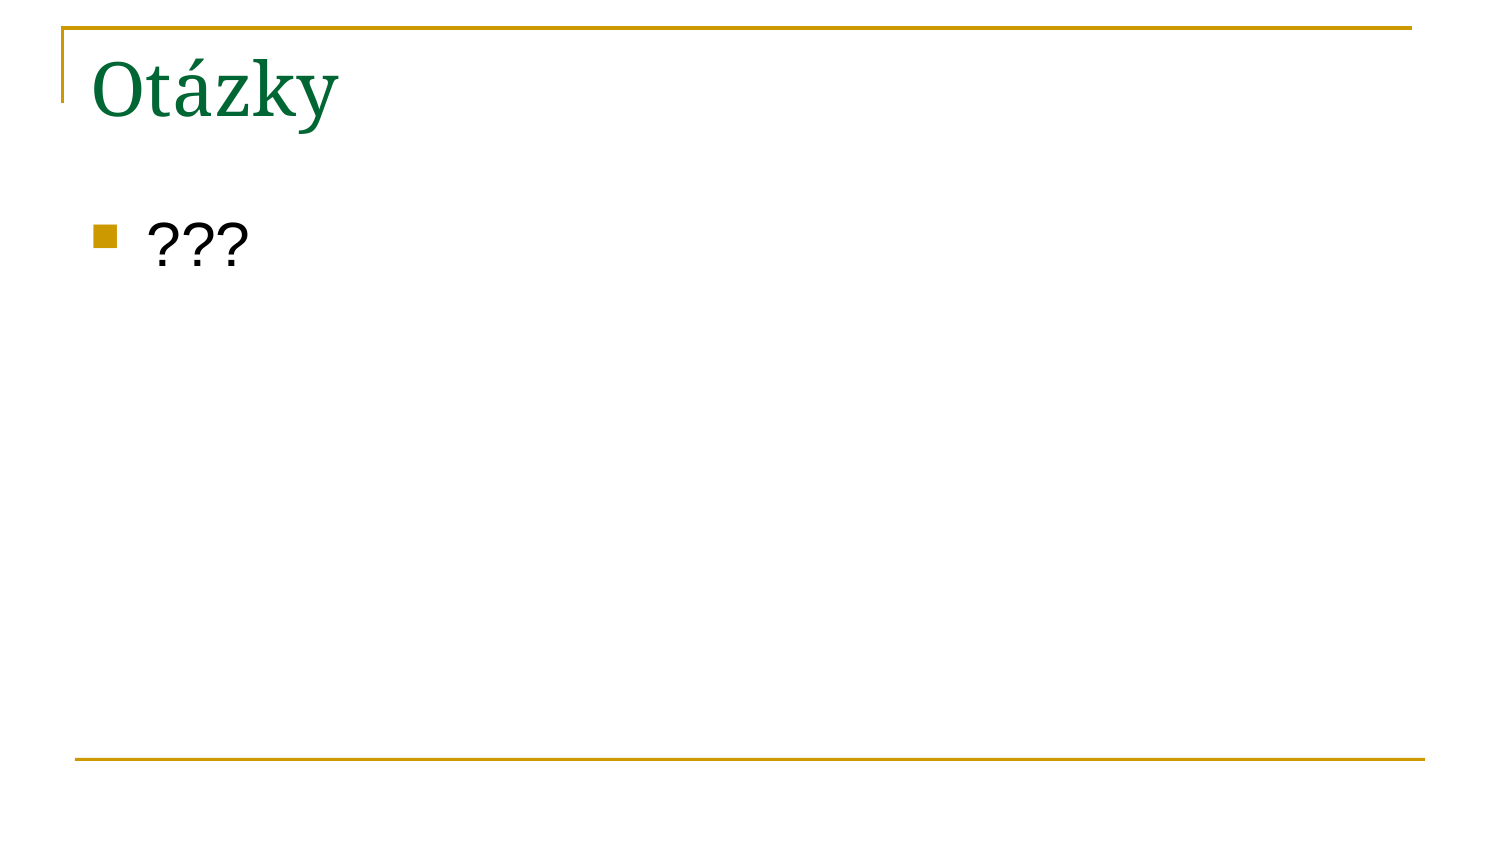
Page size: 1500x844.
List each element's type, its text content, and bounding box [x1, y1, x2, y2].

list ??? [74, 196, 1426, 755]
title Otázky [74, 33, 1426, 175]
